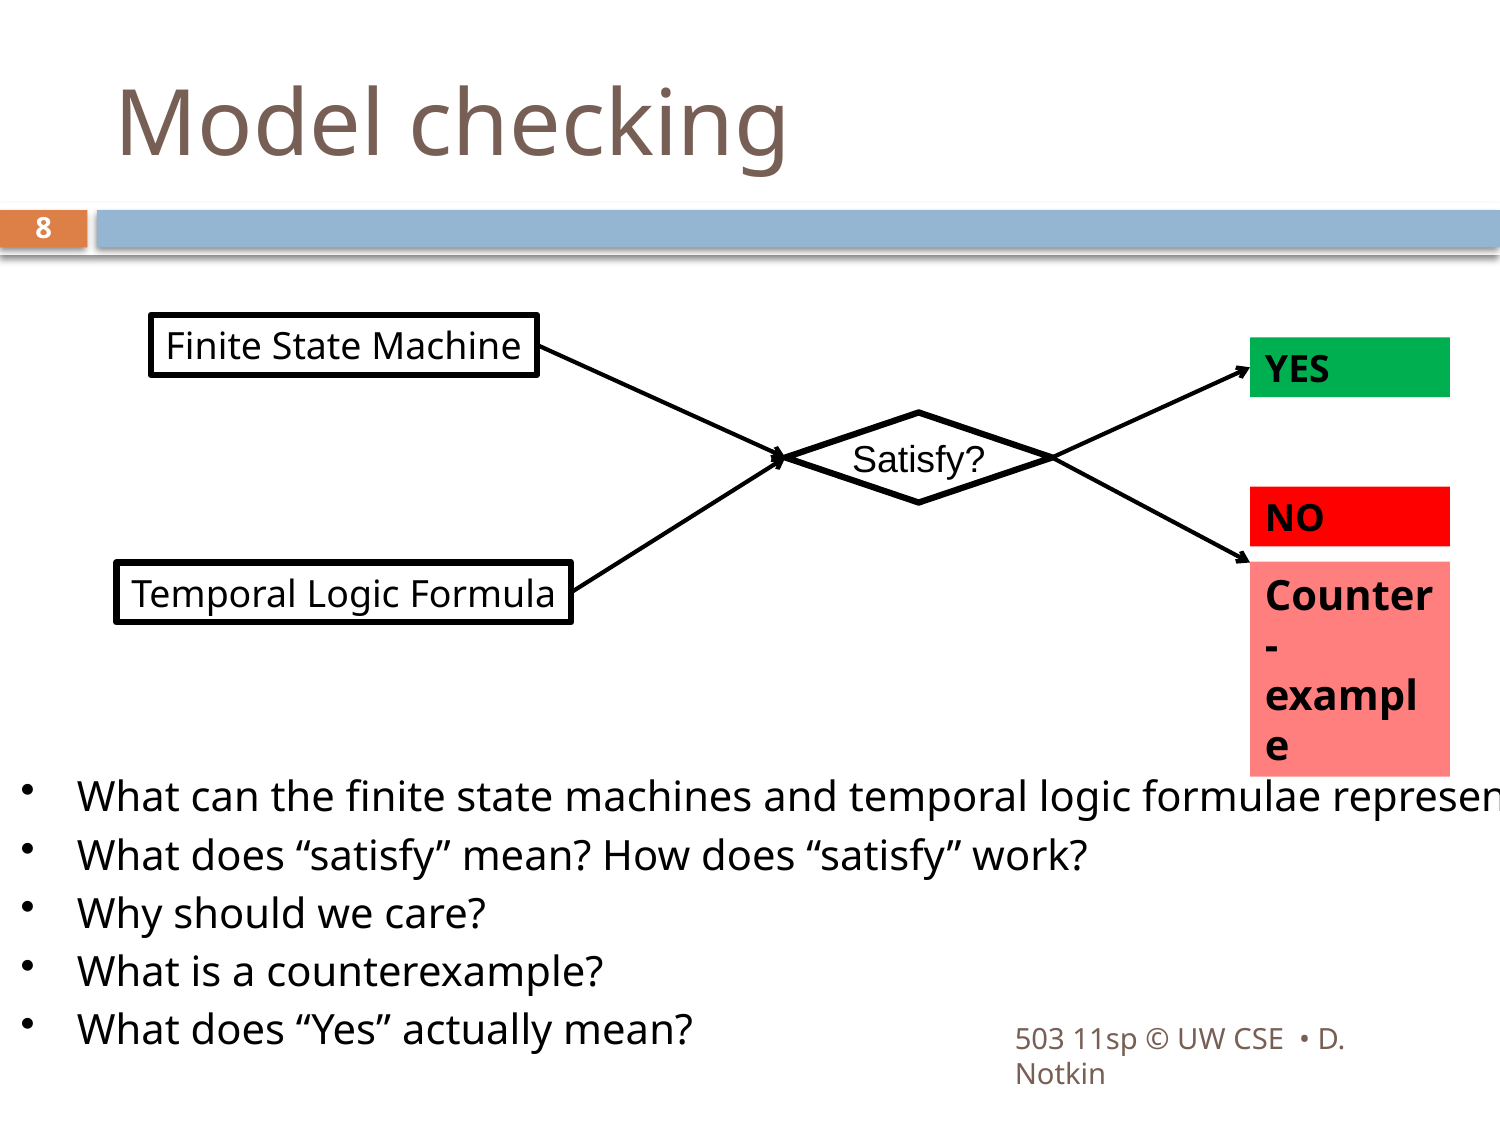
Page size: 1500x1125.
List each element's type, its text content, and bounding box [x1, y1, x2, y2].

text_box What can the finite state machines and temporal logic formulae represent? What does “satisfy” mean? How does “satisfy” work? Why should we care? What is a counterexample? What does “Yes” actually mean? [5, 762, 1500, 1061]
text_box NO [1255, 486, 1450, 547]
slide_number 8 [0, 208, 88, 249]
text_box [1052, 457, 1251, 563]
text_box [537, 457, 786, 594]
text_box Finite State Machine [150, 314, 537, 375]
text_box YES [1250, 337, 1450, 398]
text_box Satisfy? [790, 412, 1046, 503]
text_box Counter-example [1250, 561, 1450, 777]
slide_number 503 11sp © UW CSE • D. Notkin [999, 1061, 1438, 1085]
text_box Temporal Logic Formula [116, 562, 572, 623]
title Model checking [99, 37, 1438, 200]
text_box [511, 345, 786, 458]
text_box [1052, 375, 1251, 457]
